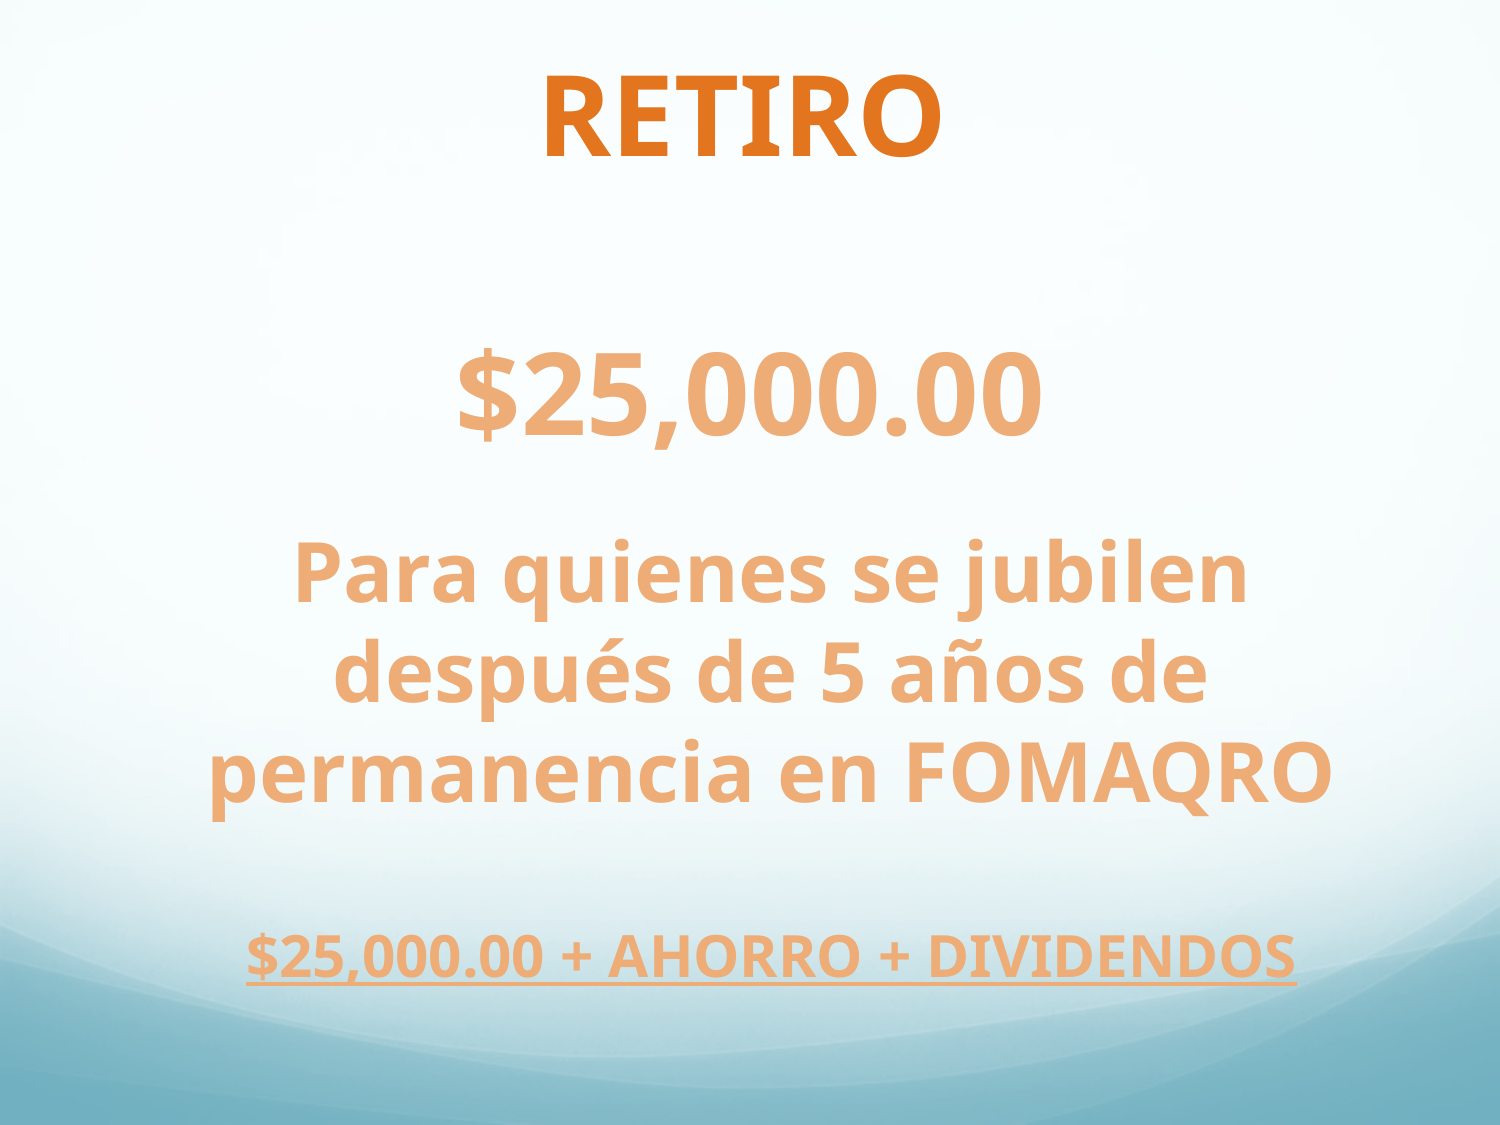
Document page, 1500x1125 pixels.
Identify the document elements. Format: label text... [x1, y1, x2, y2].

text_box $25,000.00 [144, 313, 1356, 466]
text_box RETIRO [522, 36, 963, 187]
text_box Para quienes se jubilen después de 5 años de permanencia en FOMAQRO $25,000.00 + AHORRO + DIVIDENDOS [166, 511, 1378, 997]
